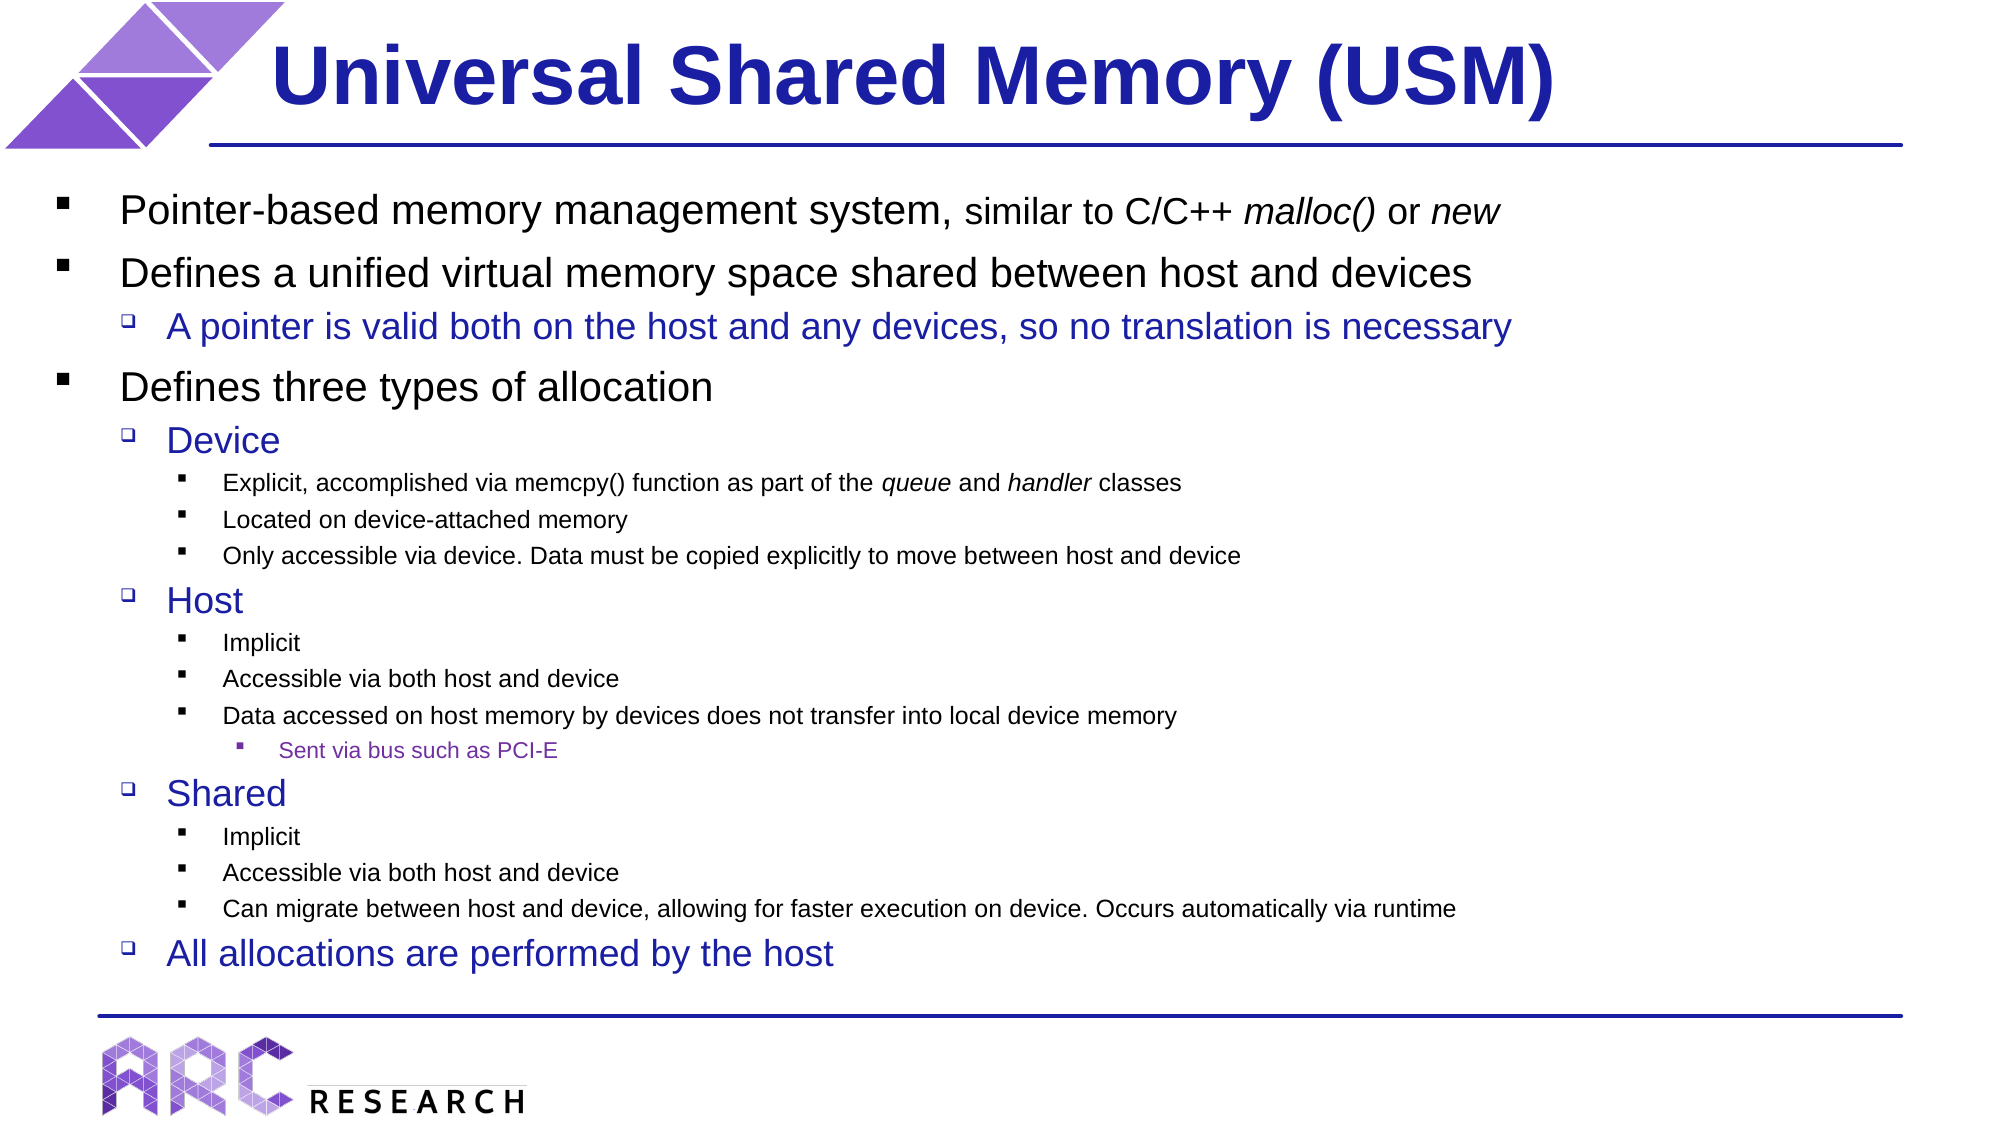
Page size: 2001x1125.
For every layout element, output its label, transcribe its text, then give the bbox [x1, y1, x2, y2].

title Universal Shared Memory (USM) [249, 0, 1796, 143]
list Pointer-based memory management system, similar to C/C++ malloc() or new Defines a unified virtual memory space shared between host and devices A pointer is valid both on the host and any devices, so no translation is necessary Defines three types of allocation Device Explicit, accomplished via memcpy() function as part of the queue and handler classes Located on device-attached memory Only accessible via device. Data must be copied explicitly to move between host and device Host Implicit Accessible via both host and device Data accessed on host memory by devices does not transfer into local device memory Sent via bus such as PCI-E Shared Implicit Accessible via both host and device Can migrate between host and device, allowing for faster execution on device. Occurs automatically via runtime All allocations are performed by the host [43, 182, 1958, 1033]
picture [307, 1083, 527, 1116]
picture [99, 1036, 296, 1119]
